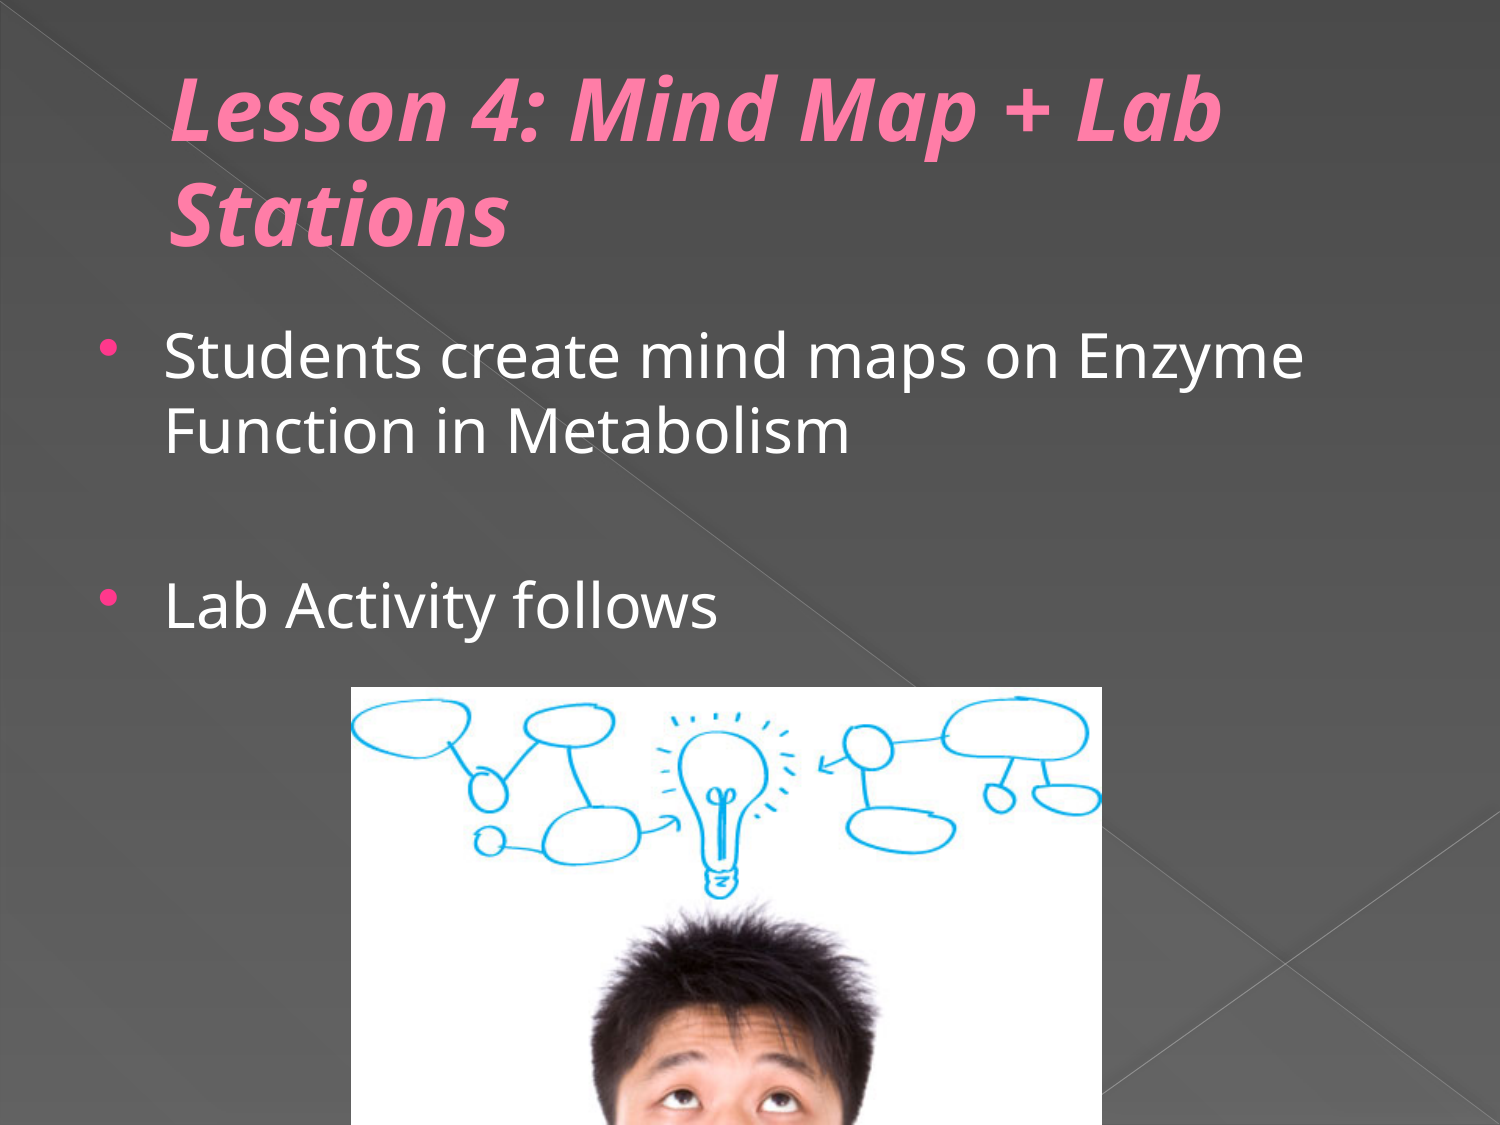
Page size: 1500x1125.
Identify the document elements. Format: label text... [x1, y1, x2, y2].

title Lesson 4: Mind Map + Lab Stations [75, 43, 1425, 274]
picture [351, 687, 1102, 1125]
list Students create mind maps on Enzyme Function in Metabolism Lab Activity follows [75, 308, 1425, 1059]
